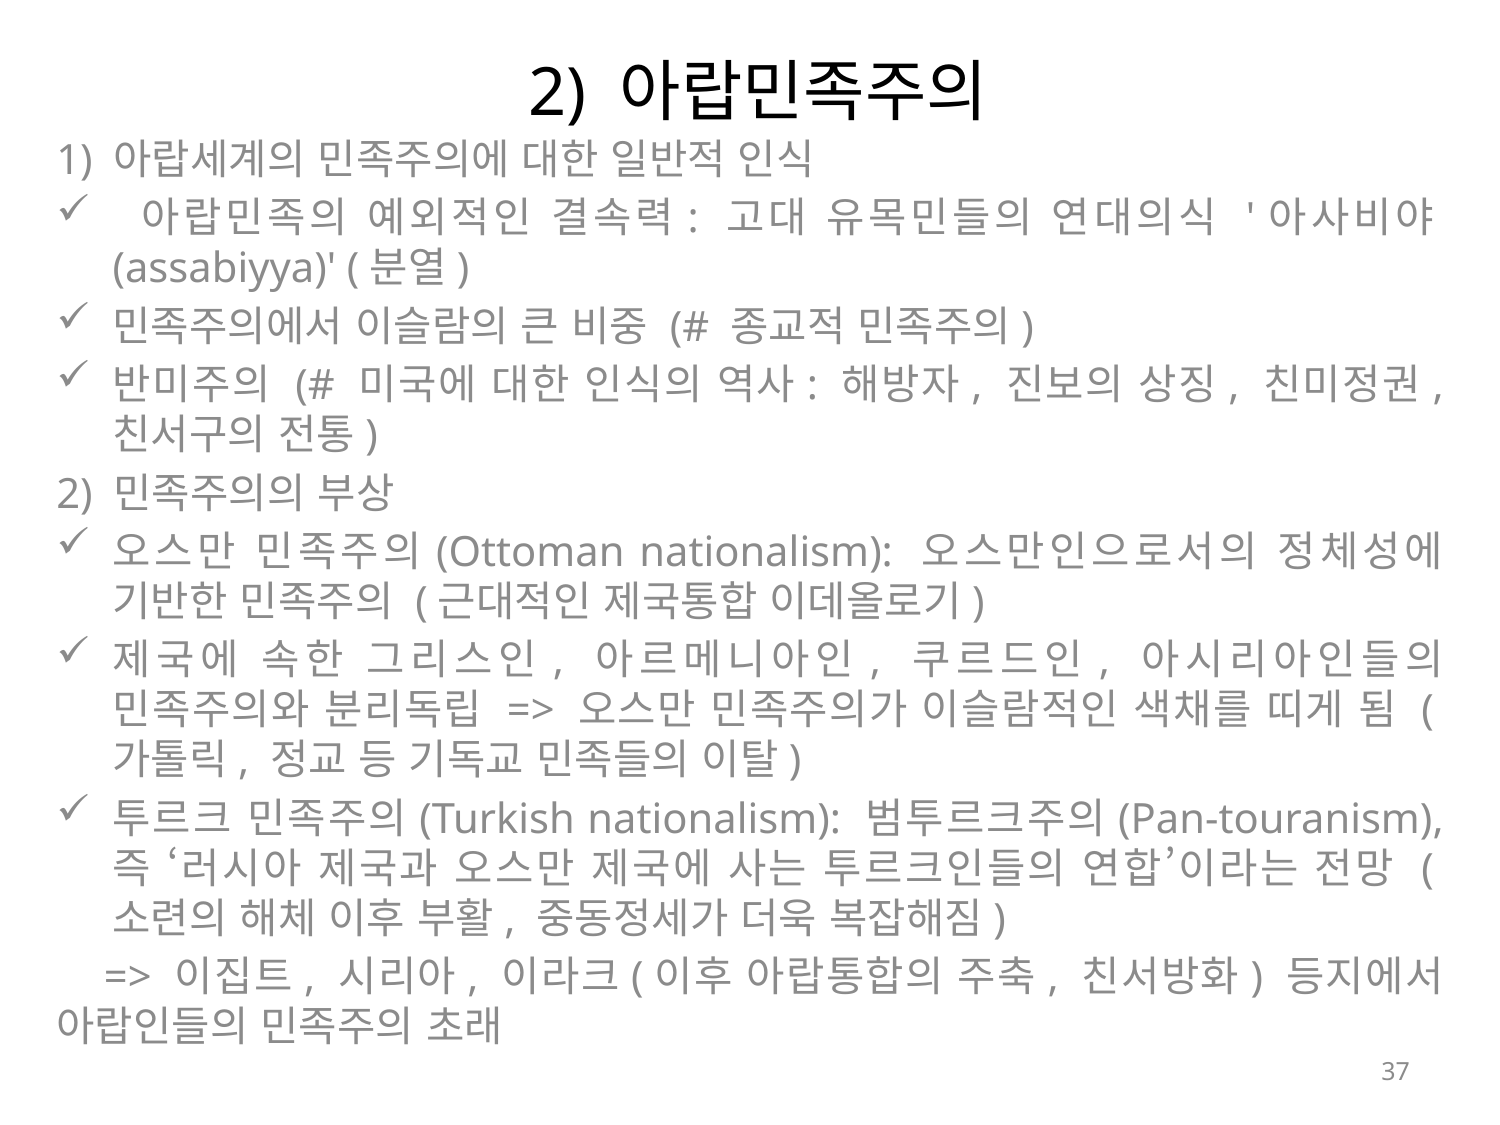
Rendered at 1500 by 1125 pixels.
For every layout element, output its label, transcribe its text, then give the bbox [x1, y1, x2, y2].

slide_number 37 [1074, 1042, 1425, 1103]
subtitle 1) 아랍세계의 민족주의에 대한 일반적 인식 아랍민족의 예외적인 결속력: 고대 유목민들의 연대의식 '아사비야(assabiyya)' (분열) 민족주의에서 이슬람의 큰 비중 (# 종교적 민족주의) 반미주의 (# 미국에 대한 인식의 역사: 해방자, 진보의 상징, 친미정권, 친서구의 전통) 2) 민족주의의 부상 오스만 민족주의(Ottoman nationalism): 오스만인으로서의 정체성에 기반한 민족주의 (근대적인 제국통합 이데올로기) 제국에 속한 그리스인, 아르메니아인, 쿠르드인, 아시리아인들의 민족주의와 분리독립 => 오스만 민족주의가 이슬람적인 색채를 띠게 됨 (가톨릭, 정교 등 기독교 민족들의 이탈) 투르크 민족주의(Turkish nationalism): 범투르크주의(Pan-touranism), 즉 ‘러시아 제국과 오스만 제국에 사는 투르크인들의 연합’이라는 전망 (소련의 해체 이후 부활, 중동정세가 더욱 복잡해짐) => 이집트, 시리아, 이라크(이후 아랍통합의 주축, 친서방화) 등지에서 아랍인들의 민족주의 초래 [41, 125, 1459, 1000]
title 2) 아랍민족주의 [112, 78, 1388, 125]
